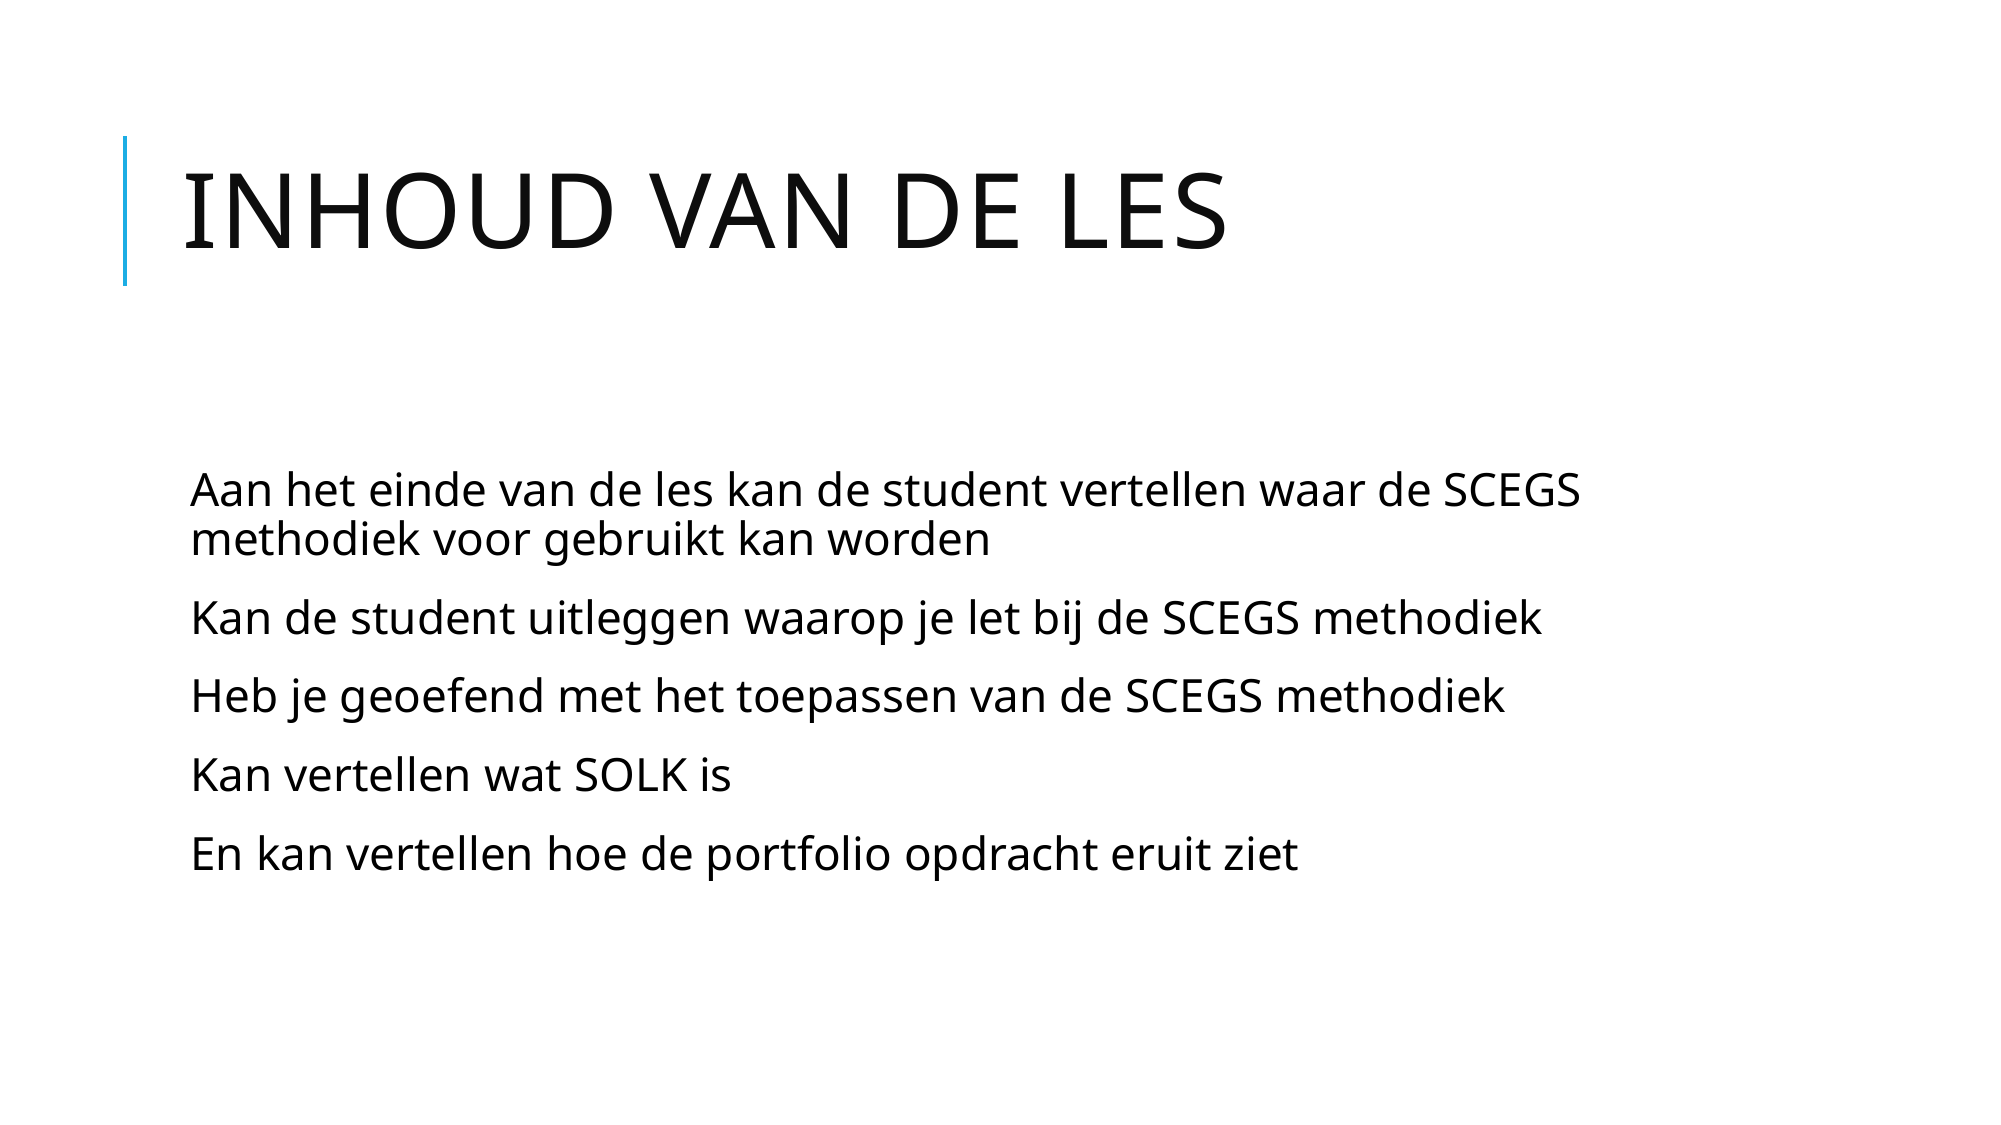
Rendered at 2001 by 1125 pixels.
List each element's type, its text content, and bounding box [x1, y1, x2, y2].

title Inhoud van de les [168, 96, 1763, 342]
list Aan het einde van de les kan de student vertellen waar de SCEGS methodiek voor gebruikt kan worden Kan de student uitleggen waarop je let bij de SCEGS methodiek Heb je geoefend met het toepassen van de SCEGS methodiek Kan vertellen wat SOLK is En kan vertellen hoe de portfolio opdracht eruit ziet [168, 375, 1763, 1035]
